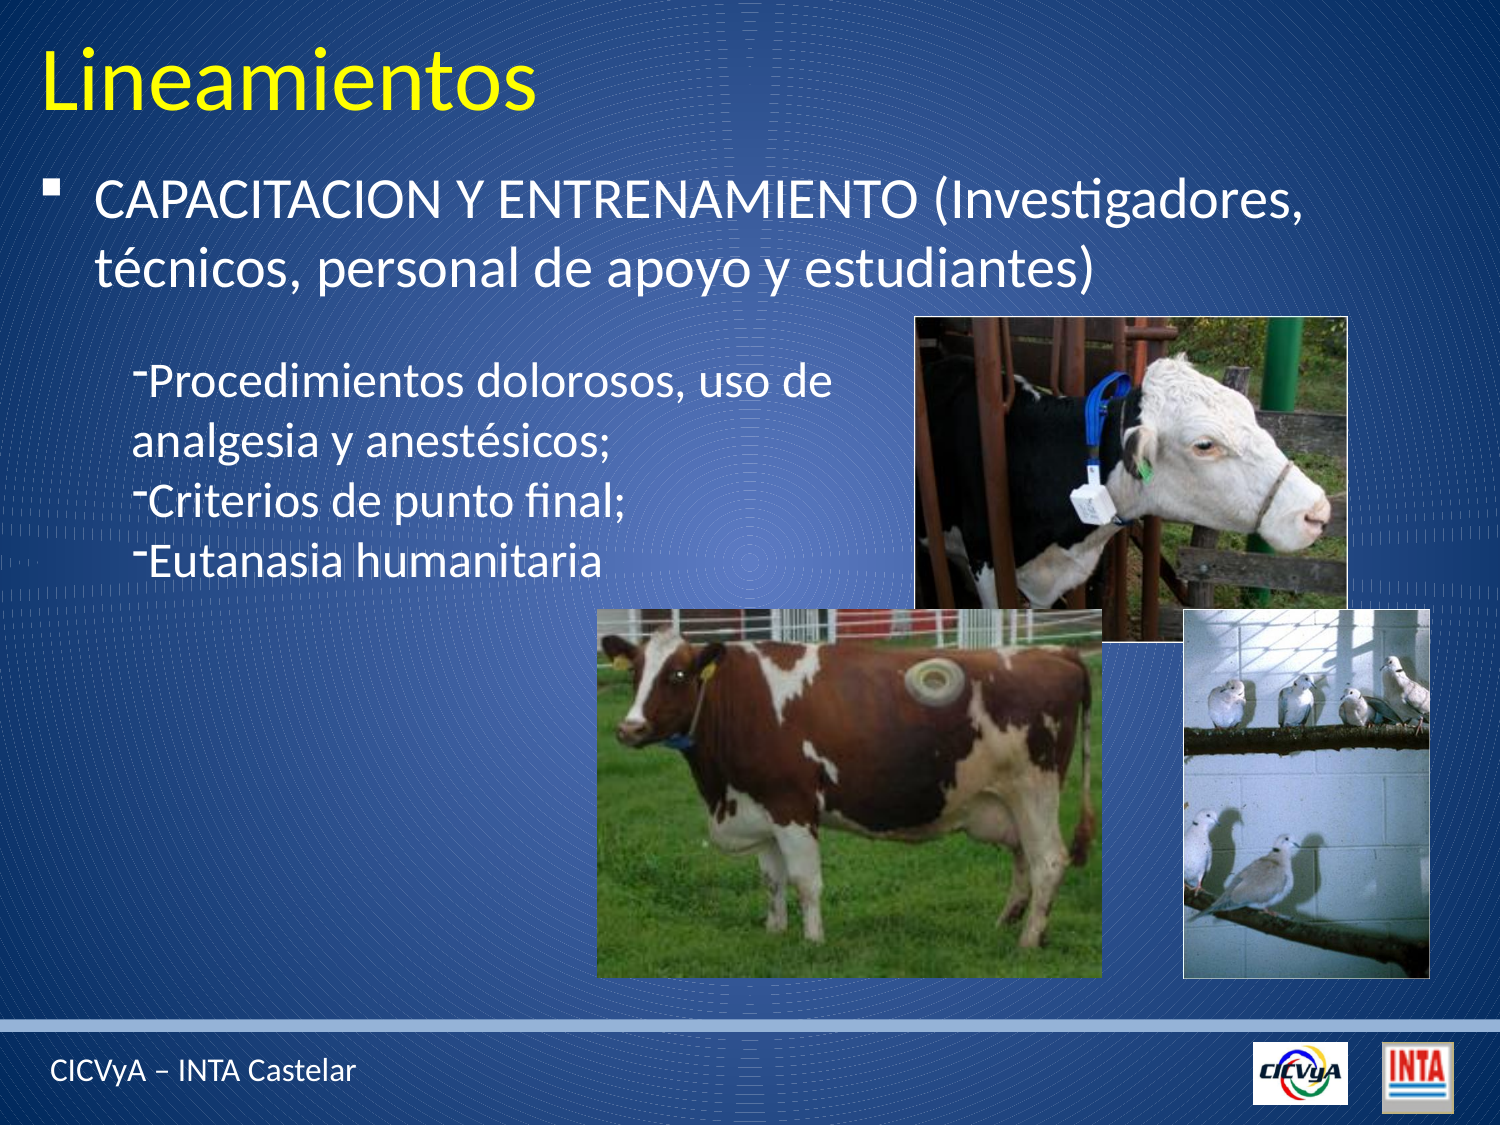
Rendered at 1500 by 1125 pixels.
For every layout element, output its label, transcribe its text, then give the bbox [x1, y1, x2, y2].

text_box CAPACITACION Y ENTRENAMIENTO (Investigadores, técnicos, personal de apoyo y estudiantes) [23, 152, 1430, 307]
picture [1253, 1042, 1348, 1105]
picture [1183, 609, 1430, 980]
picture [1381, 1041, 1454, 1114]
text_box [0, 1019, 1500, 1032]
text_box Procedimientos dolorosos, uso de analgesia y anestésicos; Criterios de punto final; Eutanasia humanitaria [117, 339, 879, 595]
picture [597, 609, 1102, 979]
text_box CICVyA – INTA Castelar [35, 1040, 1075, 1096]
picture [913, 316, 1349, 643]
text_box Lineamientos [25, 11, 555, 136]
